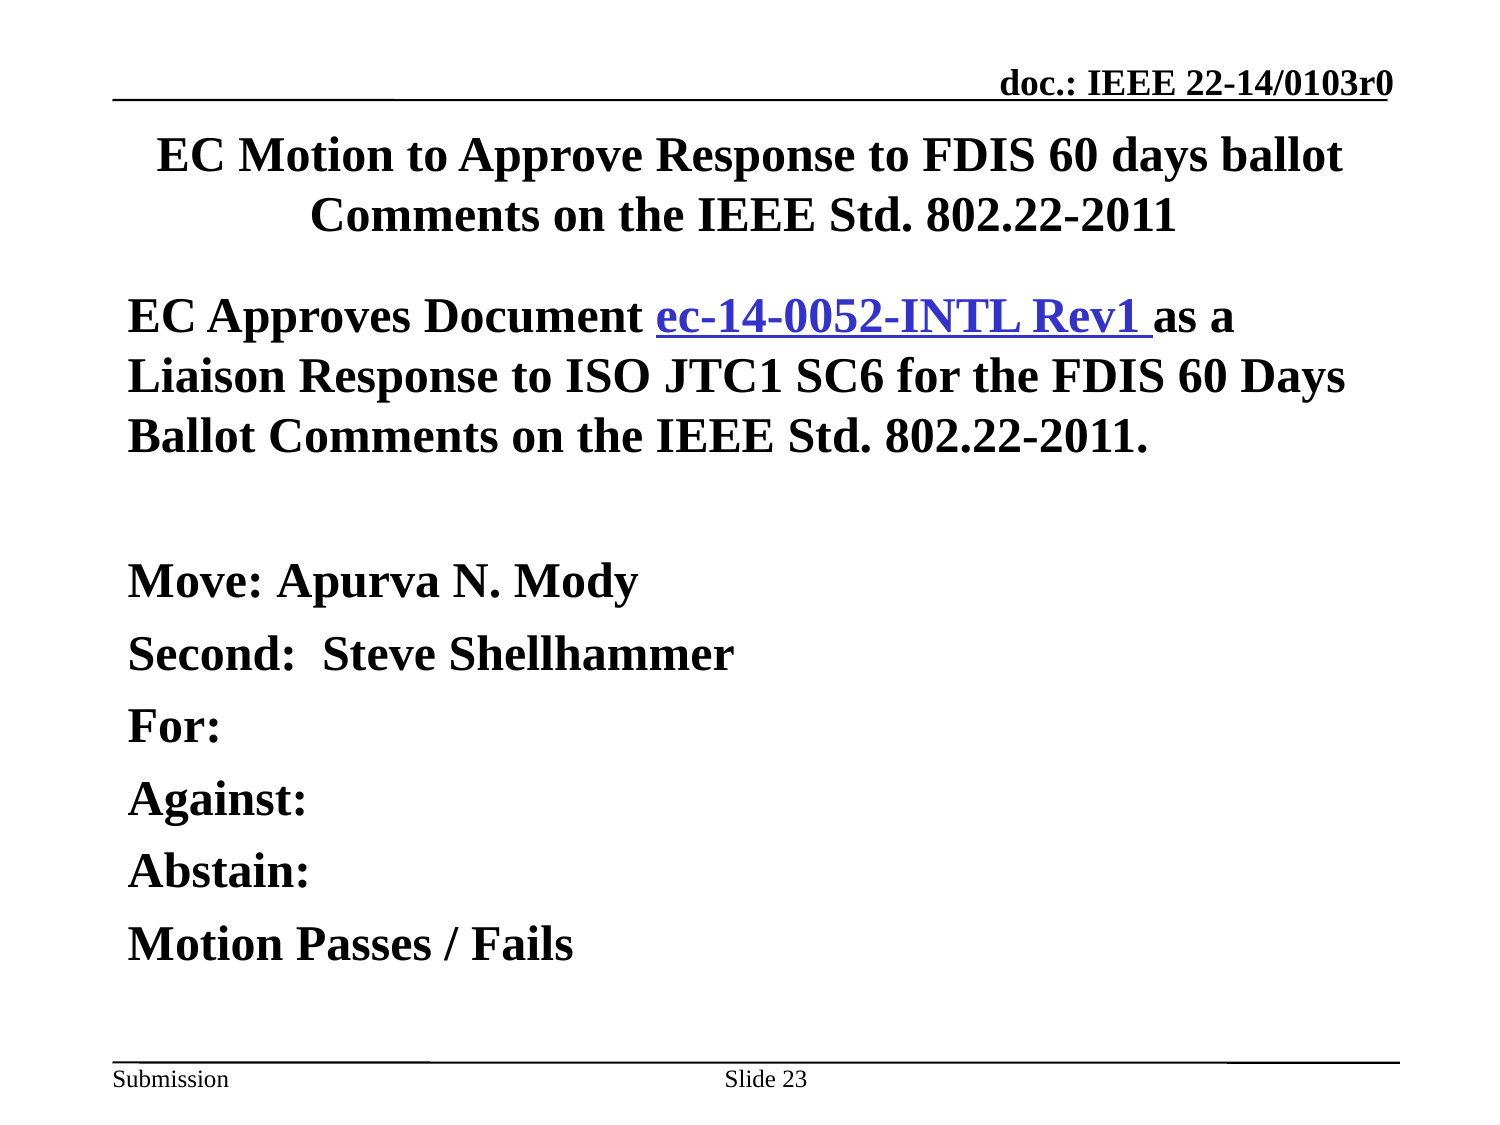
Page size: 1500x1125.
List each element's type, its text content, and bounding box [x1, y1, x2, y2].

slide_number Slide 23 [674, 1061, 858, 1101]
list EC Approves Document ec-14-0052-INTL Rev1 as a Liaison Response to ISO JTC1 SC6 for the FDIS 60 Days Ballot Comments on the IEEE Std. 802.22-2011. Move: Apurva N. Mody Second: Steve Shellhammer For: Against: Abstain: Motion Passes / Fails [112, 274, 1388, 1013]
title EC Motion to Approve Response to FDIS 60 days ballot Comments on the IEEE Std. 802.22-2011 [49, 112, 1451, 251]
